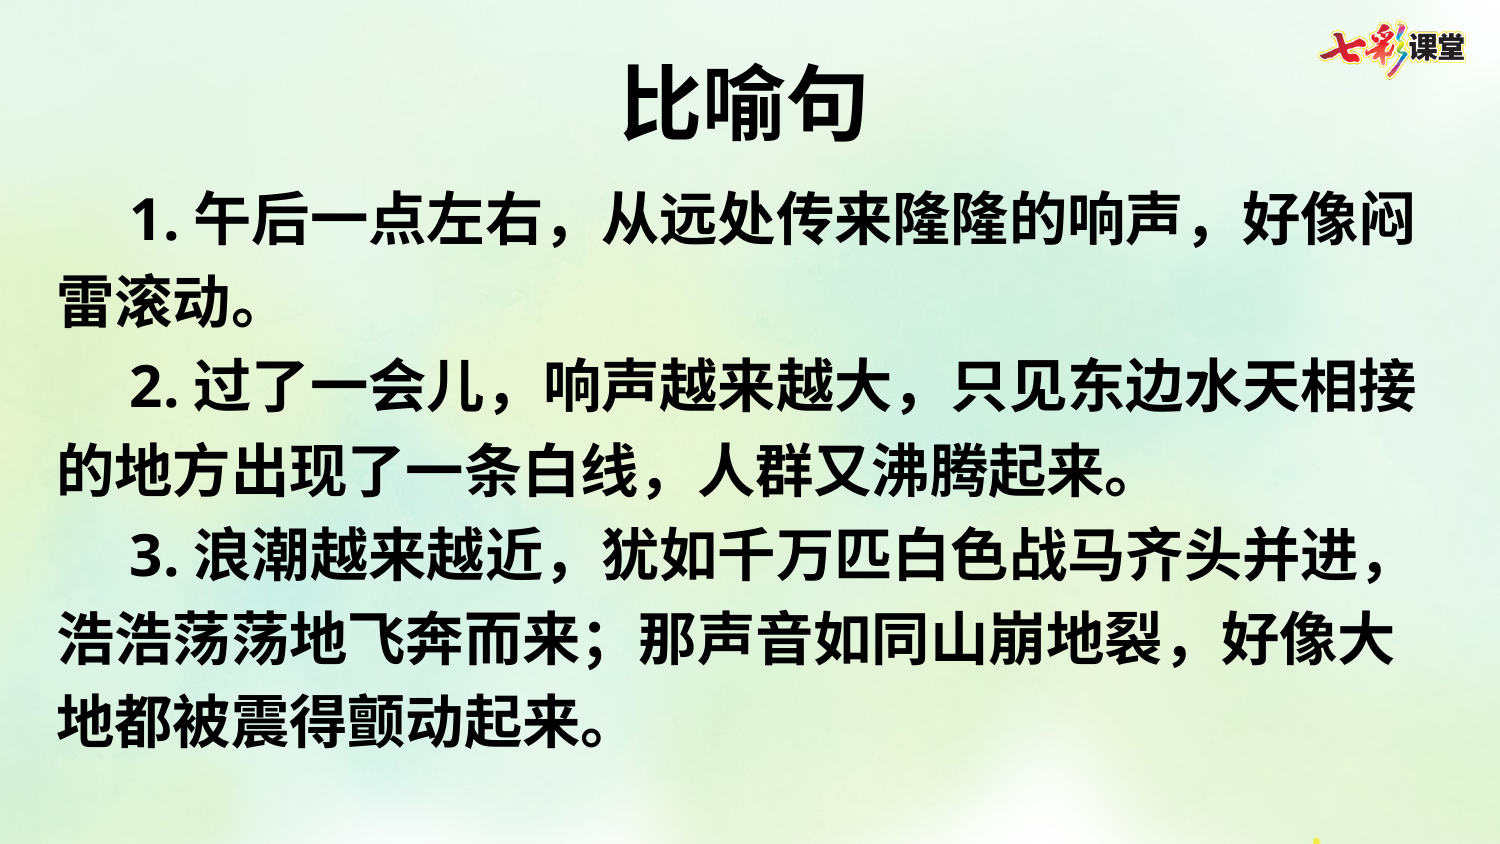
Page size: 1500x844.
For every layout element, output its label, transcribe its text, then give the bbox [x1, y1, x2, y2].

picture [0, 0, 1500, 844]
text_box 1.午后一点左右，从远处传来隆隆的响声，好像闷雷滚动。 2.过了一会儿，响声越来越大，只见东边水天相接的地方出现了一条白线，人群又沸腾起来。 3.浪潮越来越近，犹如千万匹白色战马齐头并进，浩浩荡荡地飞奔而来；那声音如同山崩地裂，好像大地都被震得颤动起来。 [41, 160, 1459, 763]
text_box 比喻句 [605, 43, 895, 159]
